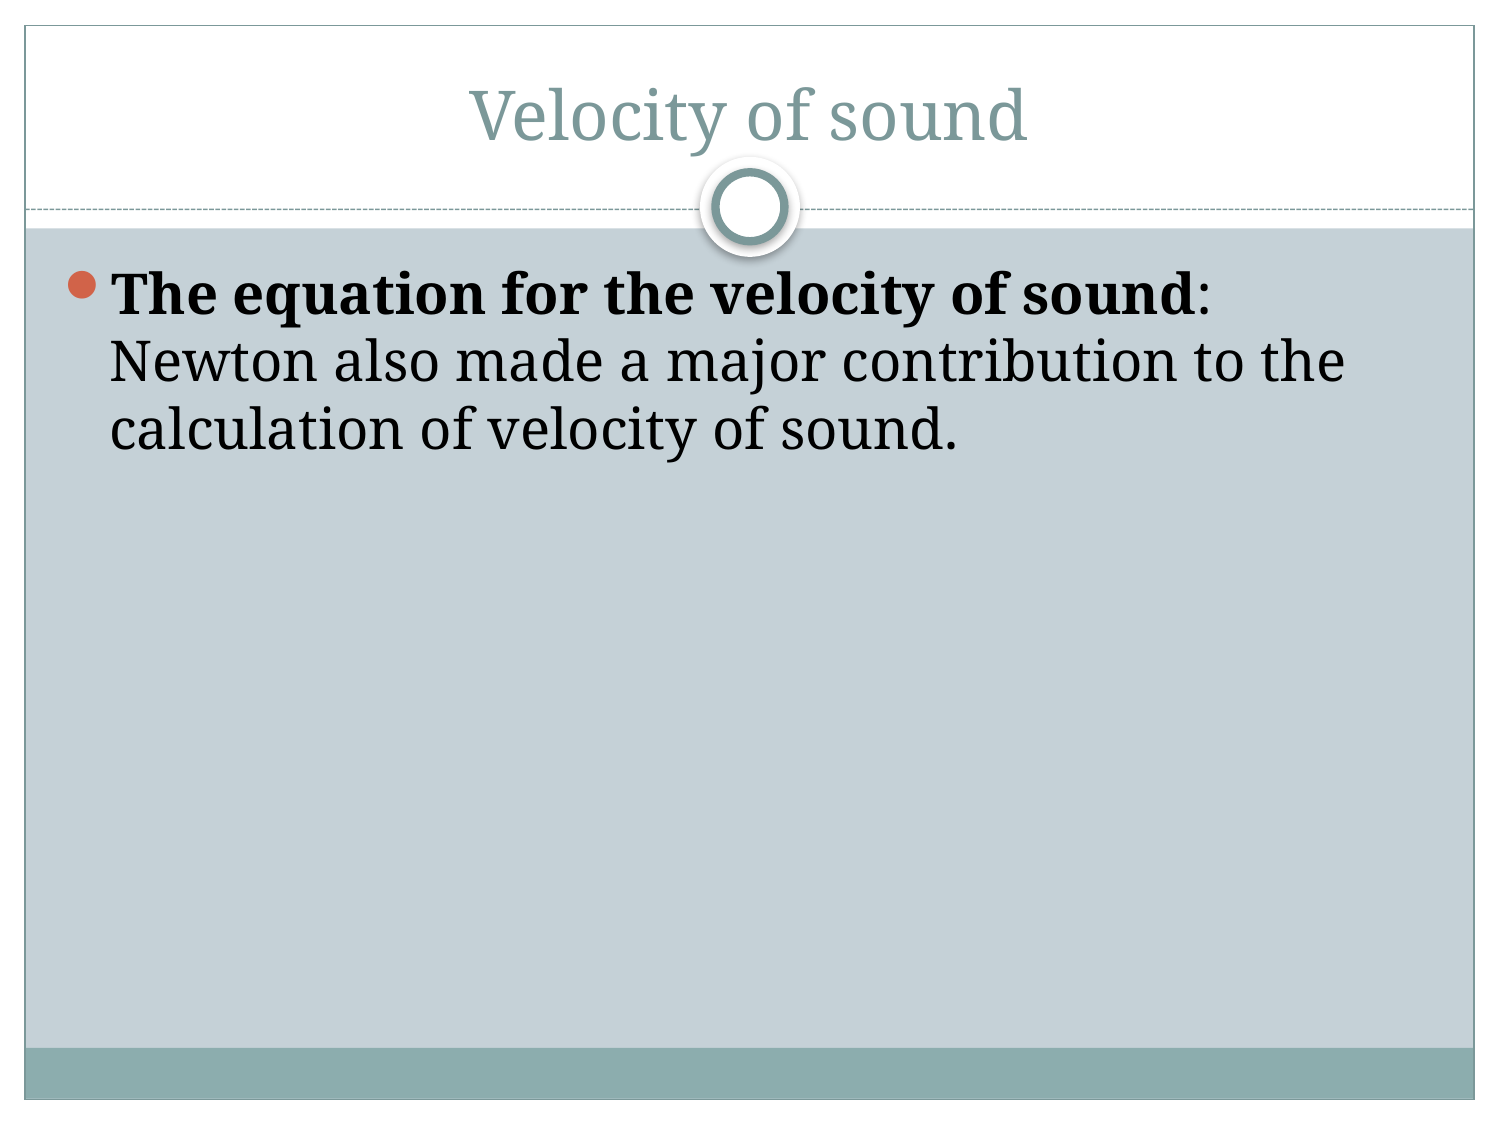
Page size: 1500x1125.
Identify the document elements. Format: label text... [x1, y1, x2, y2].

title Velocity of sound [49, 37, 1450, 162]
list The equation for the velocity of sound: Newton also made a major contribution to the calculation of velocity of sound. [49, 250, 1445, 1001]
